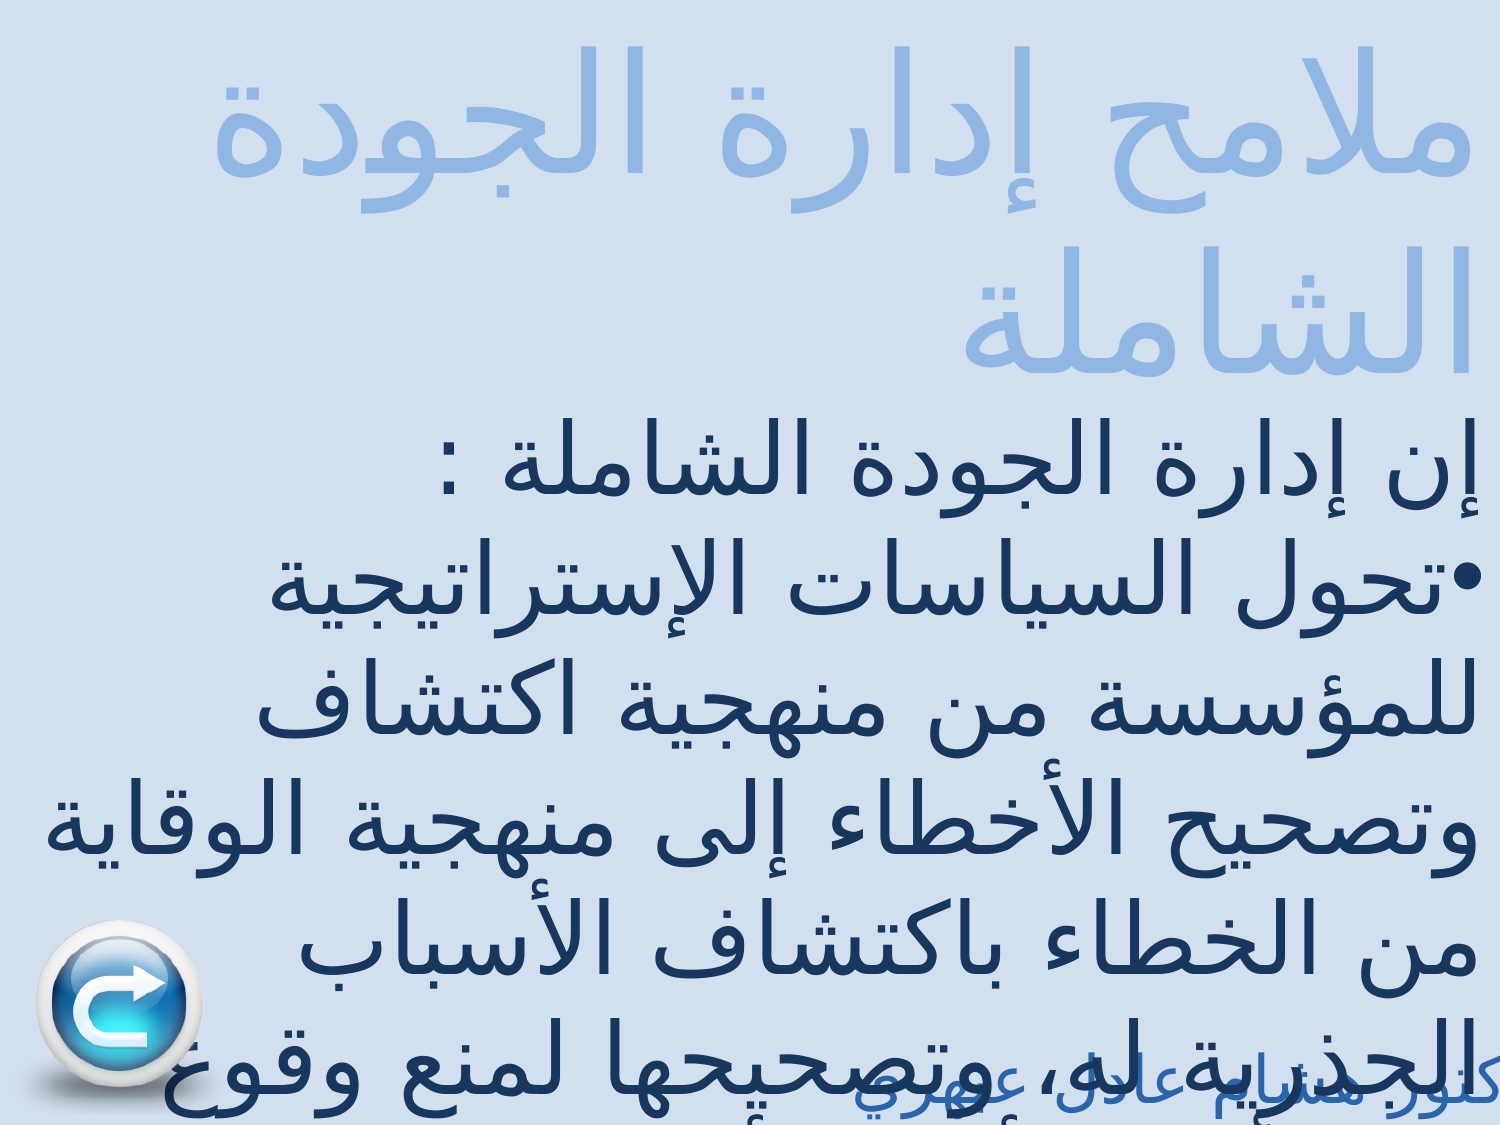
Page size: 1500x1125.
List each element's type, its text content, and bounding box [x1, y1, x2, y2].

text_box ملامح إدارة الجودة الشاملة [0, 0, 1500, 415]
picture [0, 887, 238, 1125]
text_box إن إدارة الجودة الشاملة : تحول السياسات الإستراتيجية للمؤسسة من منهجية اكتشاف وتصحيح الأخطاء إلى منهجية الوقاية من الخطاء باكتشاف الأسباب الجذرية له، وتصحيحها لمنع وقوع الخطأ مرة أخرى أو الوقاية منه. [0, 415, 1500, 1125]
